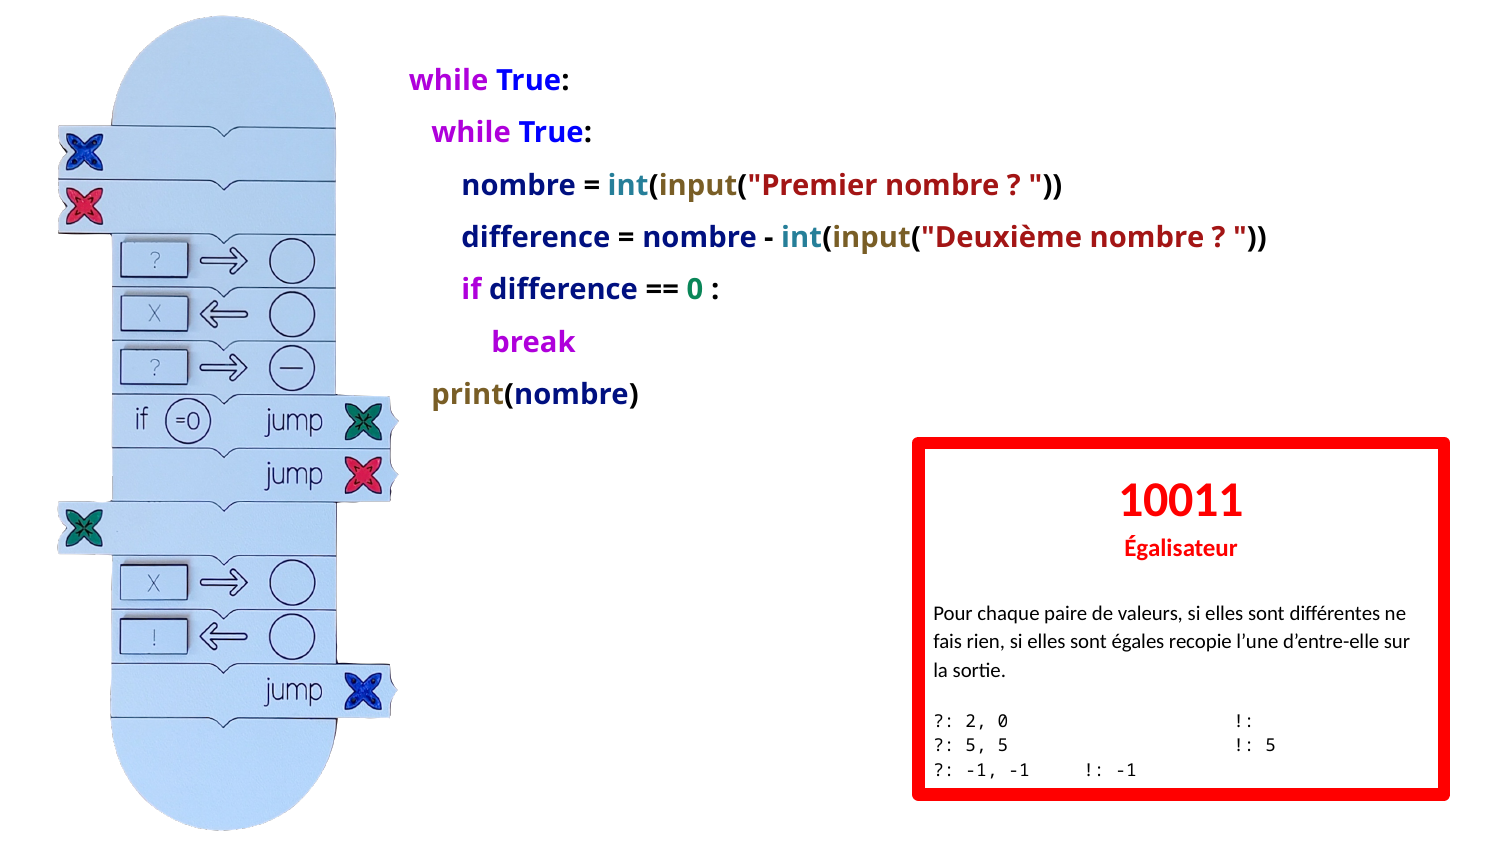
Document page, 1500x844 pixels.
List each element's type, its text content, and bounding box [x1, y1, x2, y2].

text_box while True: while True: nombre = int(input("Premier nombre ? ")) difference = nombre - int(input("Deuxième nombre ? ")) if difference == 0 : break print(nombre) [413, 28, 1500, 422]
picture [43, 0, 410, 844]
text_box 10011 Égalisateur Pour chaque paire de valeurs, si elles sont différentes ne fais rien, si elles sont égales recopie l’une d’entre-elle sur la sortie. ?: 2, 0 !: ?: 5, 5 !: 5 ?: -1, -1 !: -1 [918, 442, 1445, 795]
